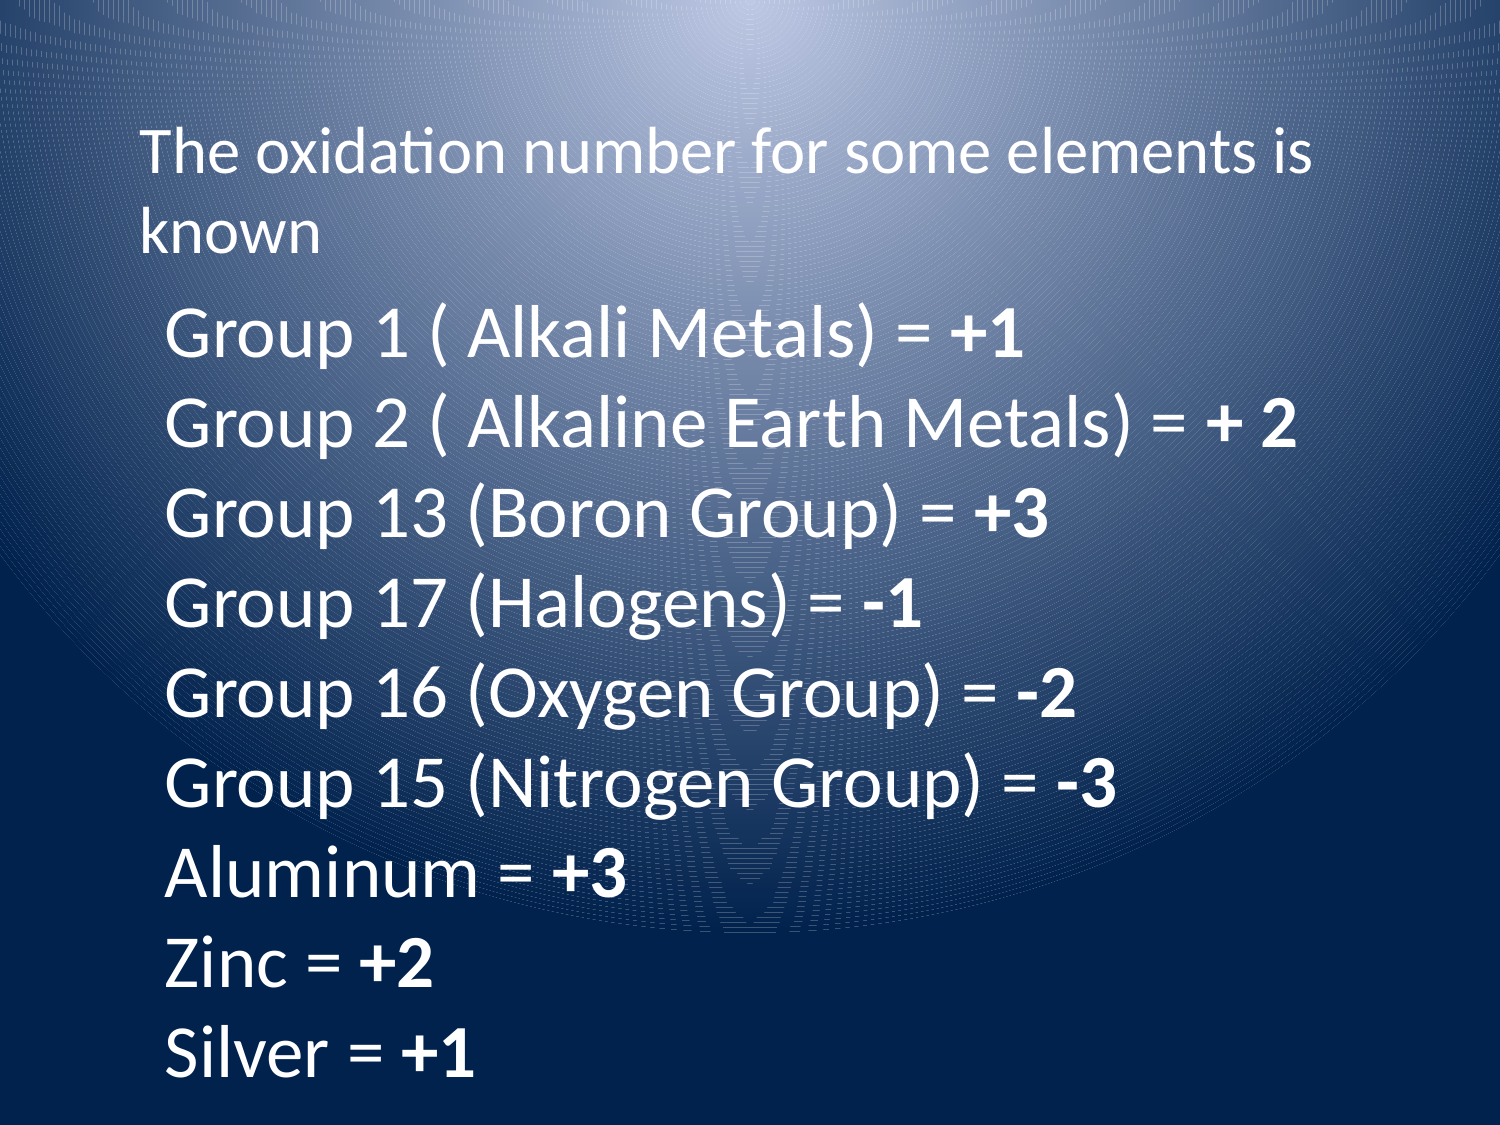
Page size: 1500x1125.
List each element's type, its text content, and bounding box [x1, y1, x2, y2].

text_box Group 1 ( Alkali Metals) = +1 Group 2 ( Alkaline Earth Metals) = + 2 Group 13 (Boron Group) = +3 Group 17 (Halogens) = -1 Group 16 (Oxygen Group) = -2 Group 15 (Nitrogen Group) = -3 Aluminum = +3 Zinc = +2 Silver = +1 [0, 274, 1500, 1125]
text_box The oxidation number for some elements is known [124, 99, 1388, 275]
